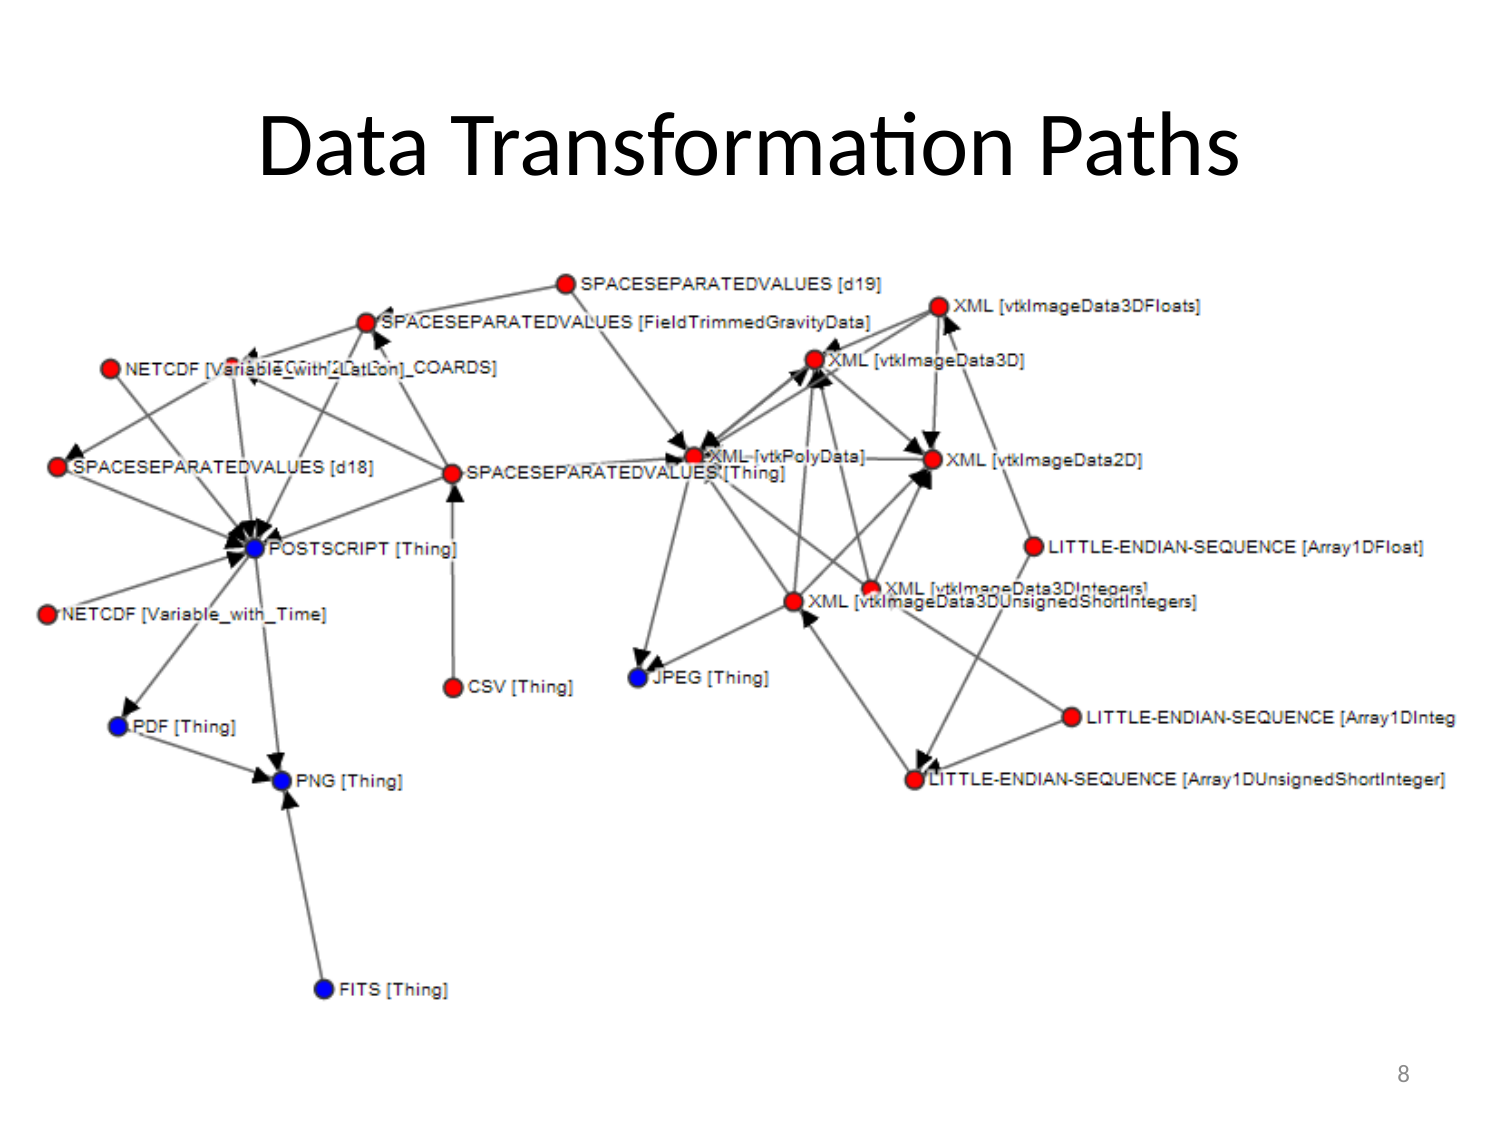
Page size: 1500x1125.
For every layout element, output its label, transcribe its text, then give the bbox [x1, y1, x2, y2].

slide_number 8 [1074, 1042, 1425, 1103]
picture [24, 256, 1480, 1026]
title Data Transformation Paths [75, 45, 1425, 233]
